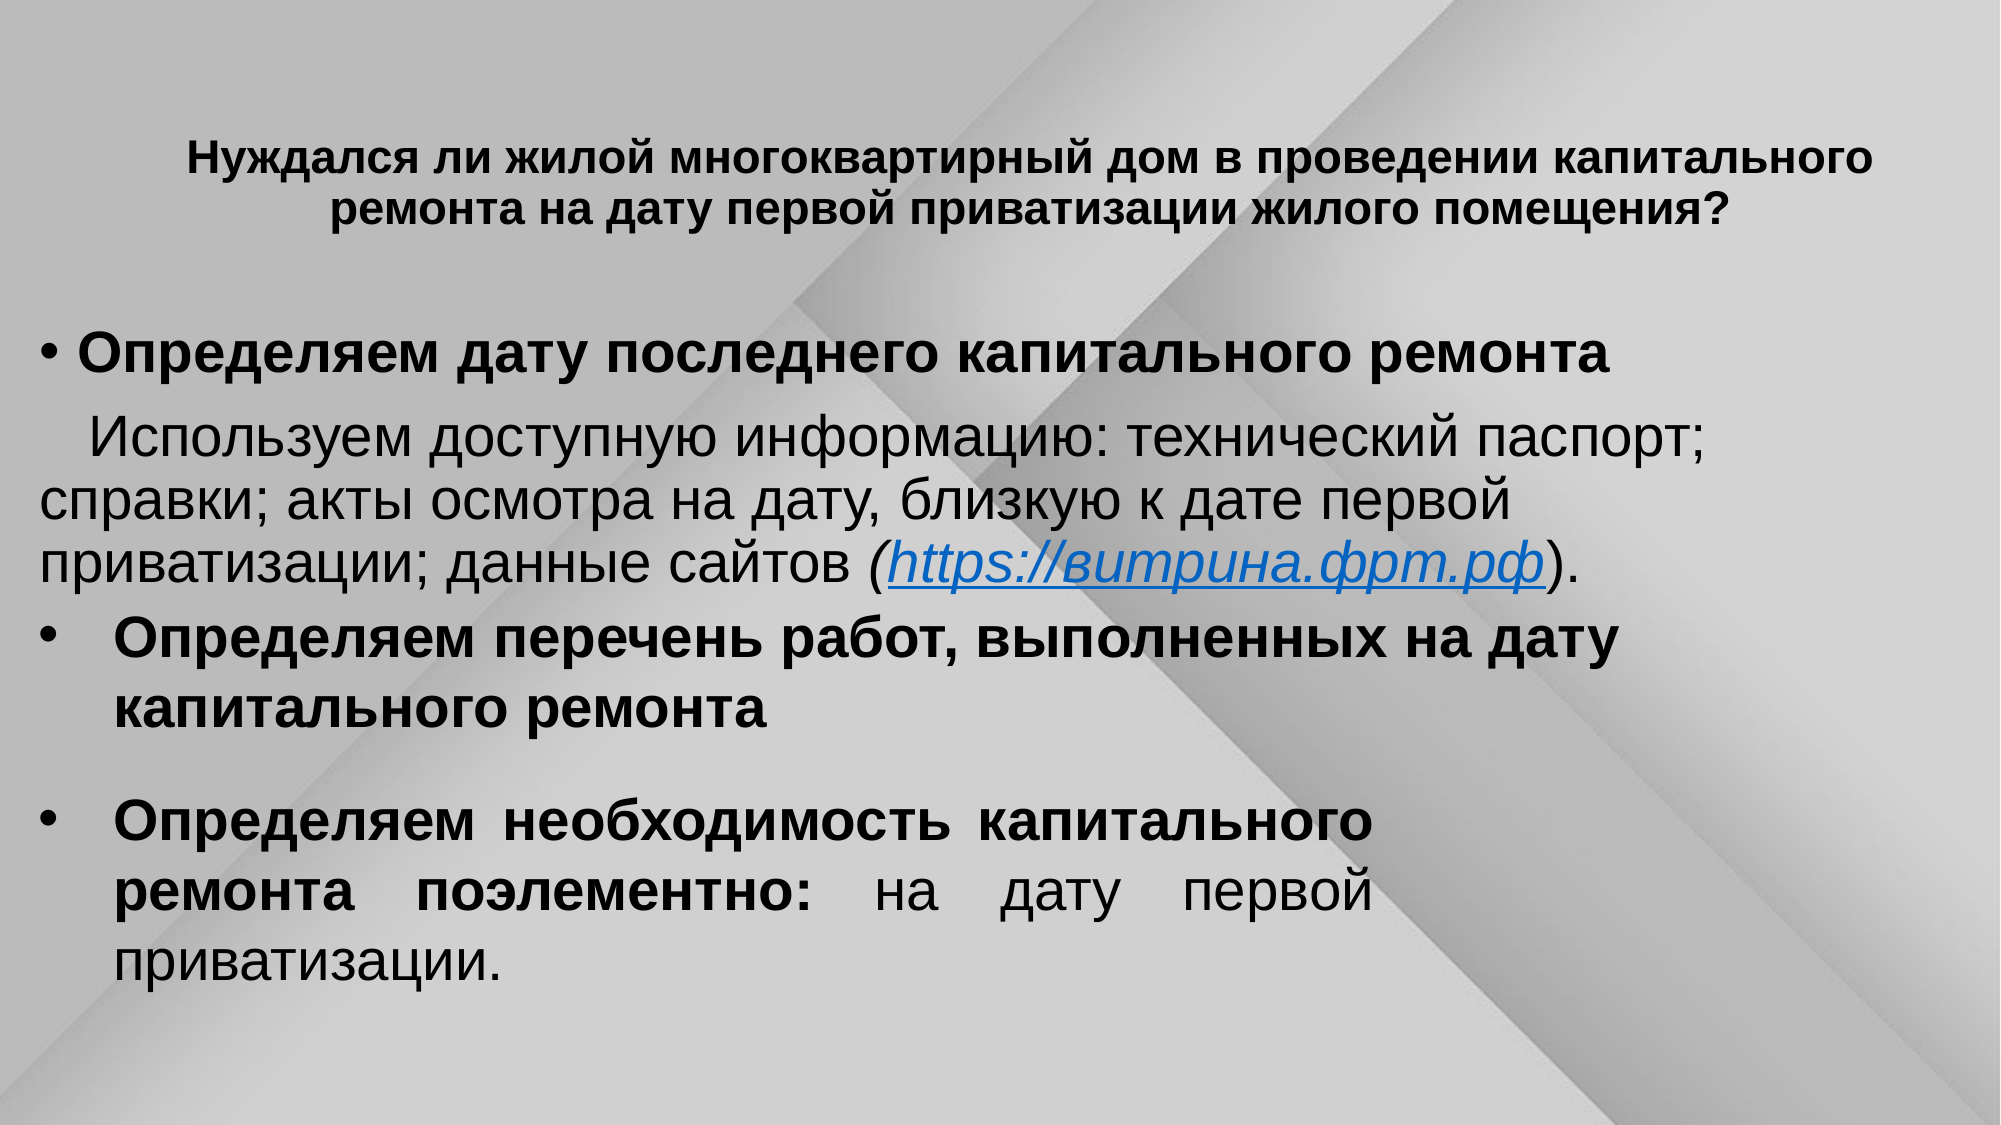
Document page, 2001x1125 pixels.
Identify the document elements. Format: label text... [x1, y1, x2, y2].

text_box Определяем необходимость капитального ремонта поэлементно: на дату первой приватизации. [0, 775, 1390, 1000]
picture [0, 0, 2001, 1125]
title Нуждался ли жилой многоквартирный дом в проведении капитального ремонта на дату первой приватизации жилого помещения? [167, 121, 1893, 314]
list Определяем дату последнего капитального ремонта Используем доступную информацию: технический паспорт; справки; акты осмотра на дату, близкую к дате первой приватизации; данные сайтов (https://витрина.фрт.рф). [24, 314, 1976, 649]
text_box Определяем перечень работ, выполненных на дату капитального ремонта [0, 591, 1822, 821]
